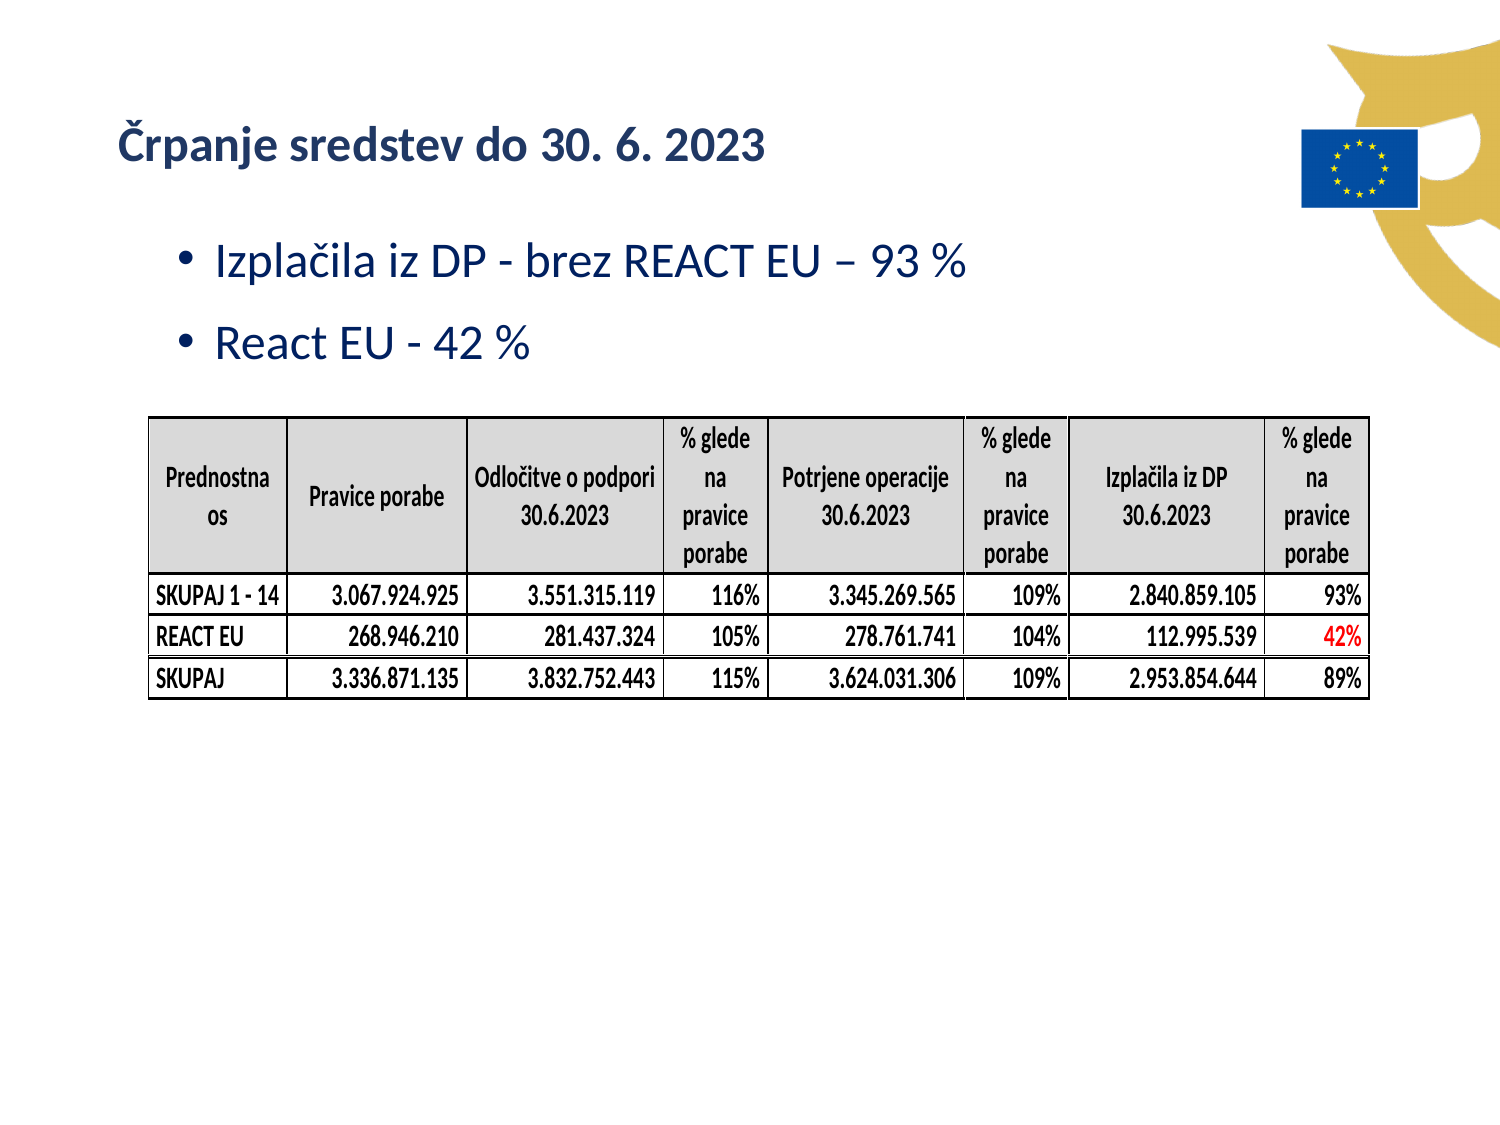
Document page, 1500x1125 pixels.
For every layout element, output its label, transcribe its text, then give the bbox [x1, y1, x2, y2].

text_box Izplačila iz DP - brez REACT EU – 93 % React EU - 42 % [87, 157, 1308, 396]
picture [148, 0, 1500, 772]
text_box Črpanje sredstev do 30. 6. 2023 [103, 111, 1120, 157]
